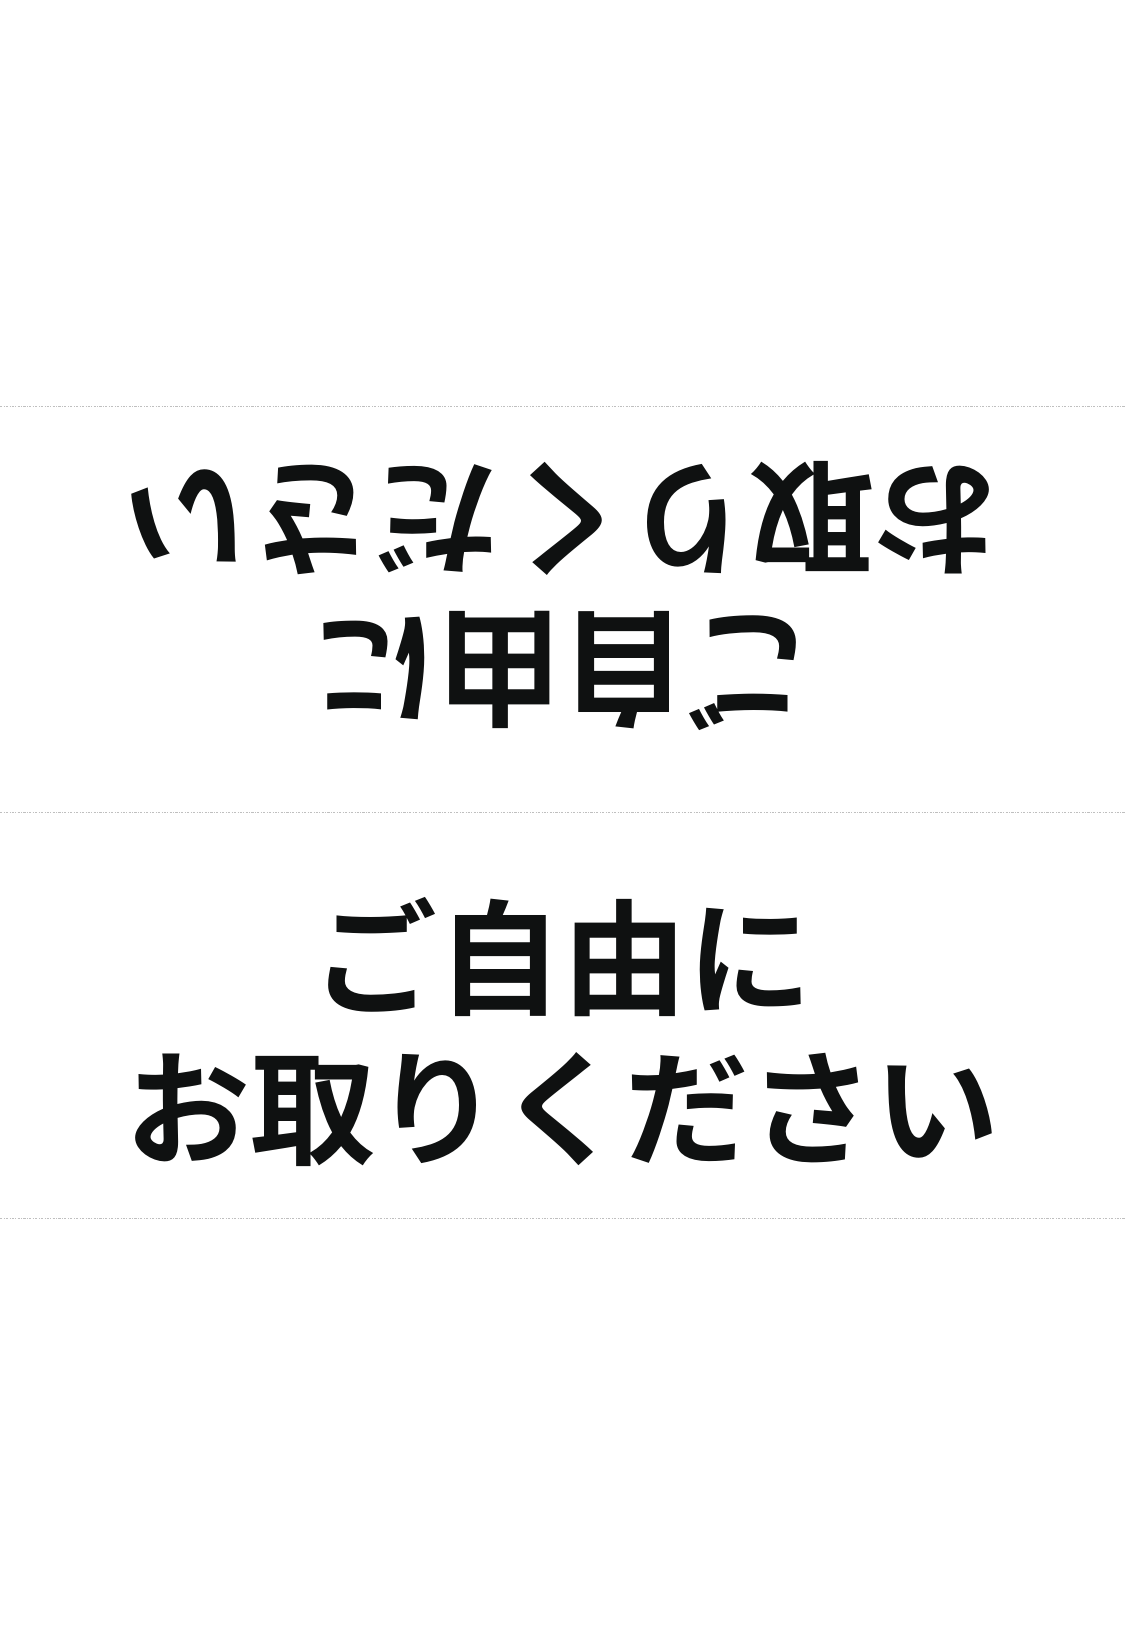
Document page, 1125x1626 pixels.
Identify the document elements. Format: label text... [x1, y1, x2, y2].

text_box ご自由に お取りください [110, 439, 1015, 755]
text_box ご自由に お取りください [110, 872, 1015, 1188]
